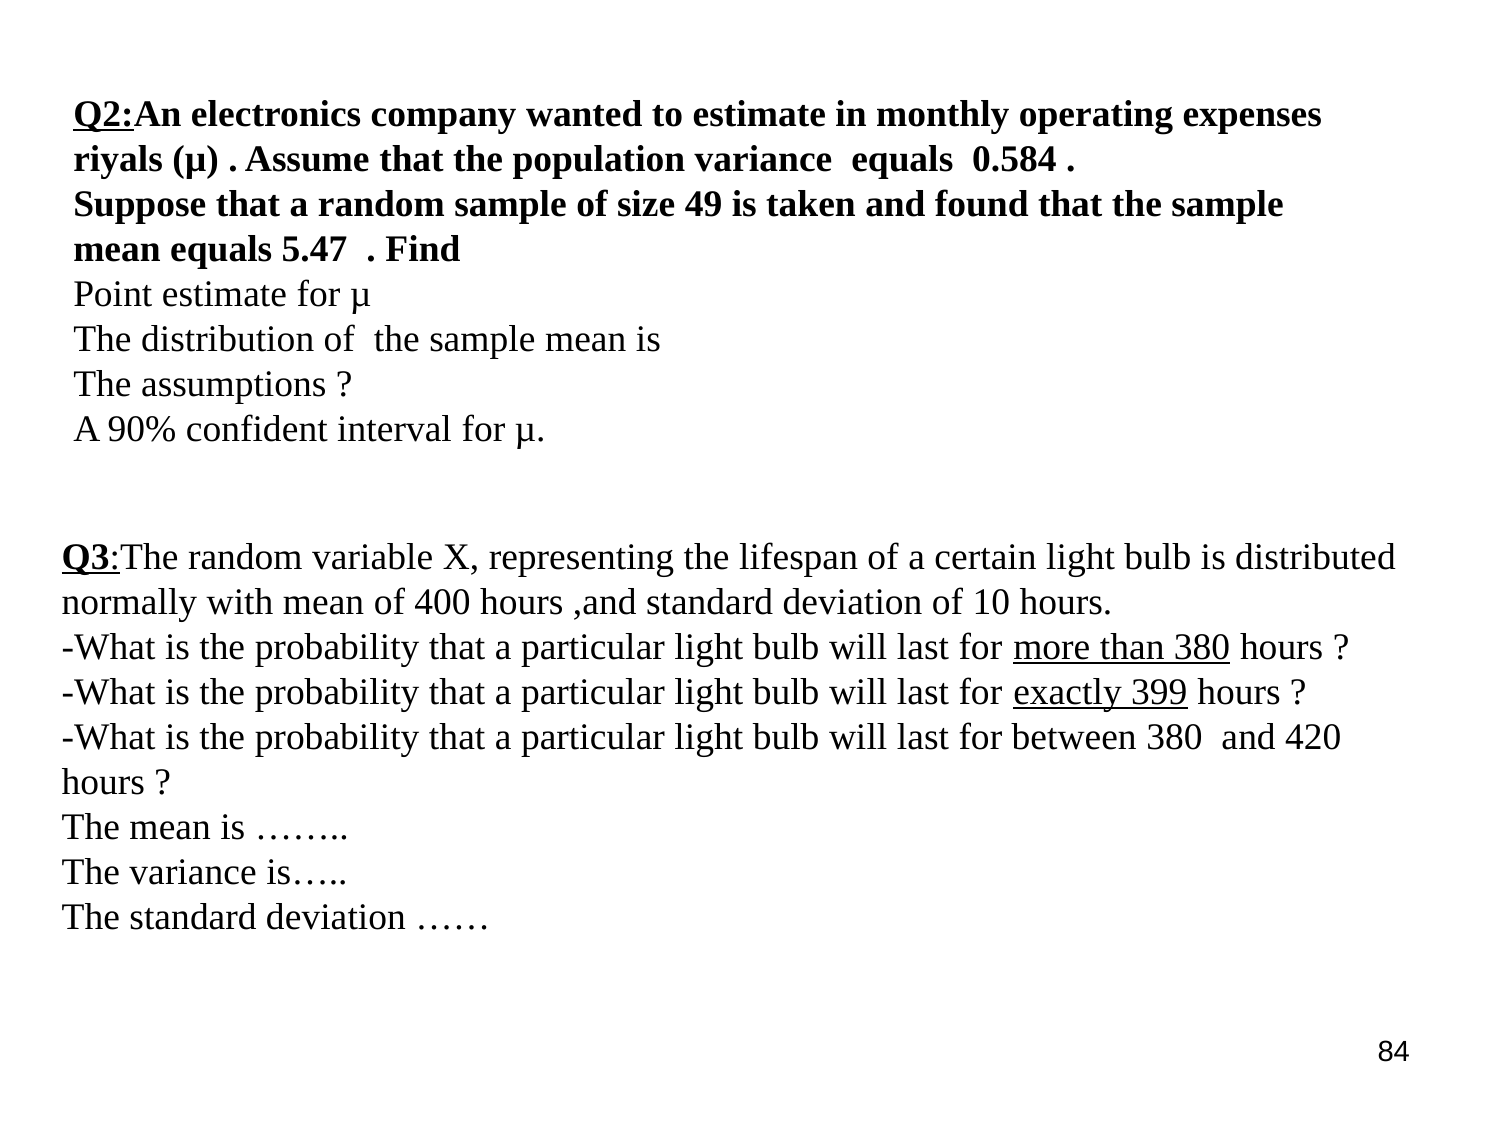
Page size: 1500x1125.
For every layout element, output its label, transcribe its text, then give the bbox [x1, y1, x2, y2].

text_box Q2:An electronics company wanted to estimate in monthly operating expenses riyals (µ) . Assume that the population variance equals 0.584 . Suppose that a random sample of size 49 is taken and found that the sample mean equals 5.47 . Find Point estimate for µ The distribution of the sample mean is The assumptions ? A 90% confident interval for µ. [58, 81, 1348, 502]
slide_number 84 [1074, 1024, 1426, 1103]
text_box Q3:The random variable X, representing the lifespan of a certain light bulb is distributed normally with mean of 400 hours ,and standard deviation of 10 hours. -What is the probability that a particular light bulb will last for more than 380 hours ? -What is the probability that a particular light bulb will last for exactly 399 hours ? -What is the probability that a particular light bulb will last for between 380 and 420 hours ? The mean is …….. The variance is….. The standard deviation …… [46, 524, 1477, 990]
